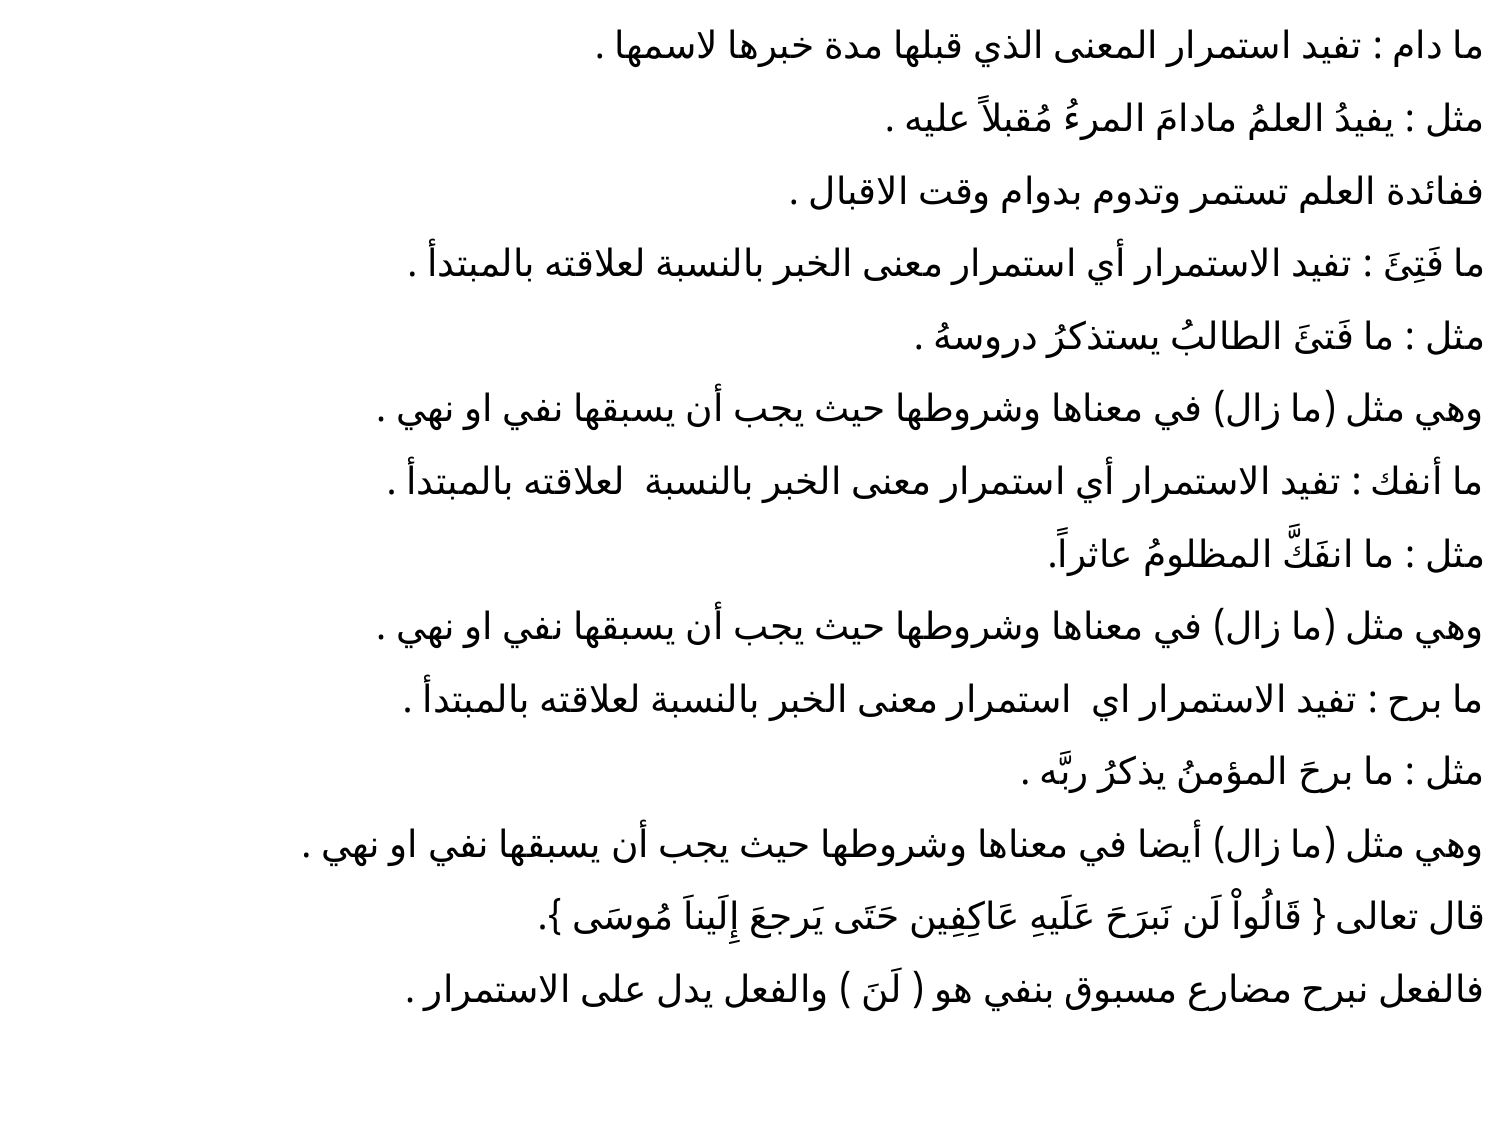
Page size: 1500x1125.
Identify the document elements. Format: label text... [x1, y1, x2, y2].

text_box ما دام : تفيد استمرار المعنى الذي قبلها مدة خبرها لاسمها . مثل : يفيدُ العلمُ مادامَ المرءُ مُقبلاً عليه . ففائدة العلم تستمر وتدوم بدوام وقت الاقبال . ما فَتِئَ : تفيد الاستمرار أي استمرار معنى الخبر بالنسبة لعلاقته بالمبتدأ . مثل : ما فَتئَ الطالبُ يستذكرُ دروسهُ . وهي مثل (ما زال) في معناها وشروطها حيث يجب أن يسبقها نفي او نهي . ما أنفك : تفيد الاستمرار أي استمرار معنى الخبر بالنسبة لعلاقته بالمبتدأ . مثل : ما انفَكَّ المظلومُ عاثراً. وهي مثل (ما زال) في معناها وشروطها حيث يجب أن يسبقها نفي او نهي . ما برح : تفيد الاستمرار اي استمرار معنى الخبر بالنسبة لعلاقته بالمبتدأ . مثل : ما برحَ المؤمنُ يذكرُ ربَّه . وهي مثل (ما زال) أيضا في معناها وشروطها حيث يجب أن يسبقها نفي او نهي . قال تعالى { قَالُواْ لَن نَبرَحَ عَلَيهِ عَاكِفِين حَتَى يَرجعَ إِلَيناَ مُوسَى }. فالفعل نبرح مضارع مسبوق بنفي هو ( لَنَ ) والفعل يدل على الاستمرار . [0, 7, 1500, 1018]
